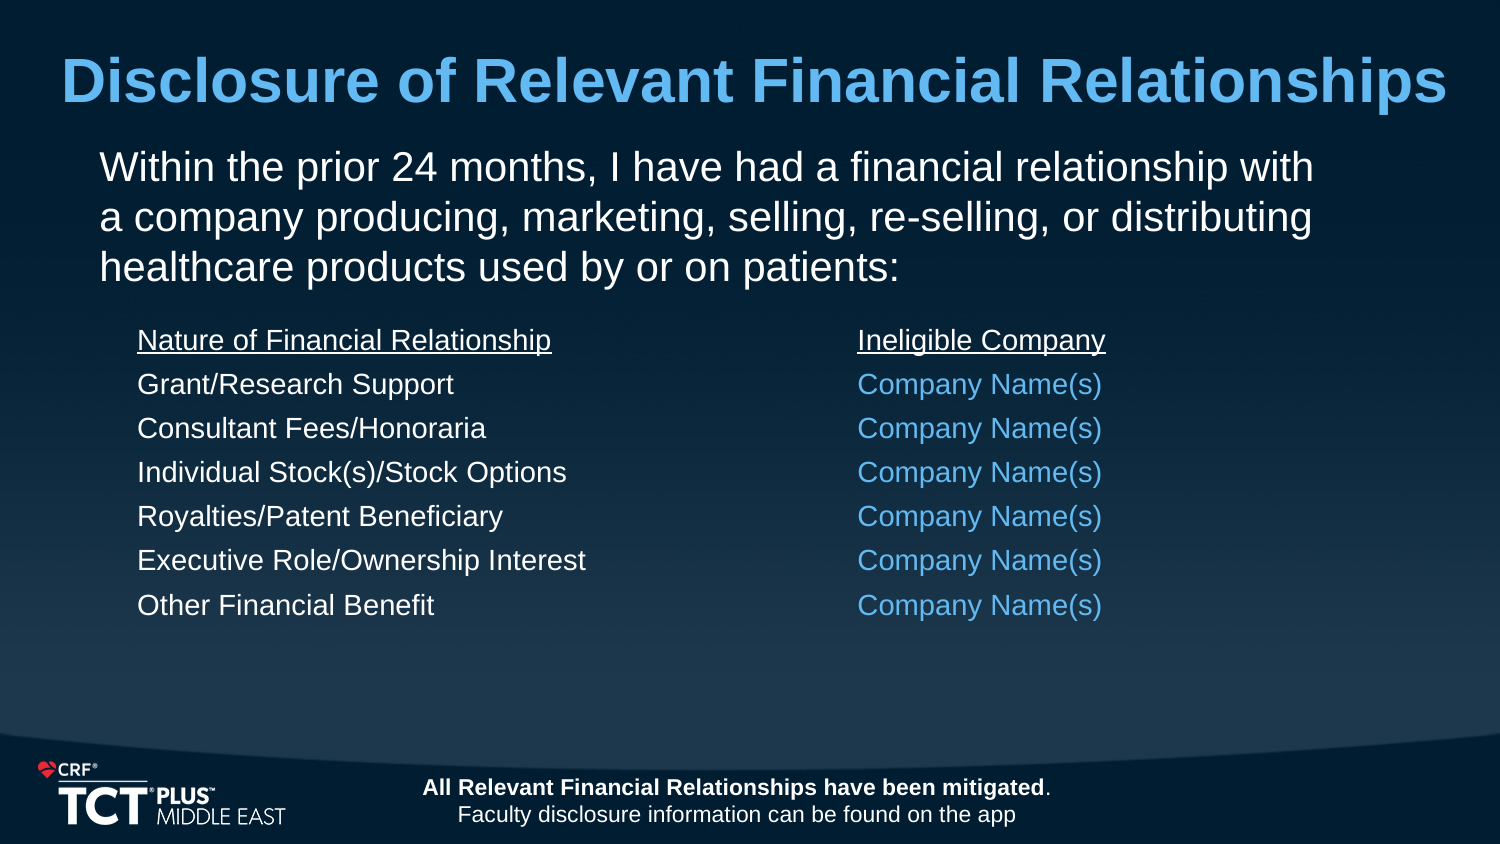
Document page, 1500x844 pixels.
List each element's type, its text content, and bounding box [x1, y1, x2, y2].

table_cell Grant/Research Support [126, 363, 846, 407]
table_cell Company Name(s) [846, 407, 1348, 451]
table_cell Company Name(s) [846, 363, 1348, 407]
picture [0, 0, 1500, 844]
table_header Nature of Financial Relationship [126, 318, 846, 363]
table_cell Company Name(s) [846, 539, 1348, 583]
list Within the prior 24 months, I have had a financial relationship with a company producing, marketing, selling, re-selling, or distributing healthcare products used by or on patients: [84, 132, 1438, 296]
table_cell Royalties/Patent Beneficiary [126, 495, 846, 539]
table_cell Executive Role/Ownership Interest [126, 539, 846, 583]
table_cell Company Name(s) [846, 451, 1348, 495]
table_cell Other Financial Benefit [126, 583, 846, 627]
table_cell Consultant Fees/Honoraria [126, 407, 846, 451]
table_cell Individual Stock(s)/Stock Options [126, 451, 846, 495]
table_cell Company Name(s) [846, 495, 1348, 539]
text_box Disclosure of Relevant Financial Relationships [48, 33, 1463, 103]
table_header Ineligible Company [846, 318, 1348, 363]
text_box All Relevant Financial Relationships have been mitigated. Faculty disclosure information can be found on the app [407, 764, 1067, 835]
table_cell Company Name(s) [846, 583, 1348, 627]
